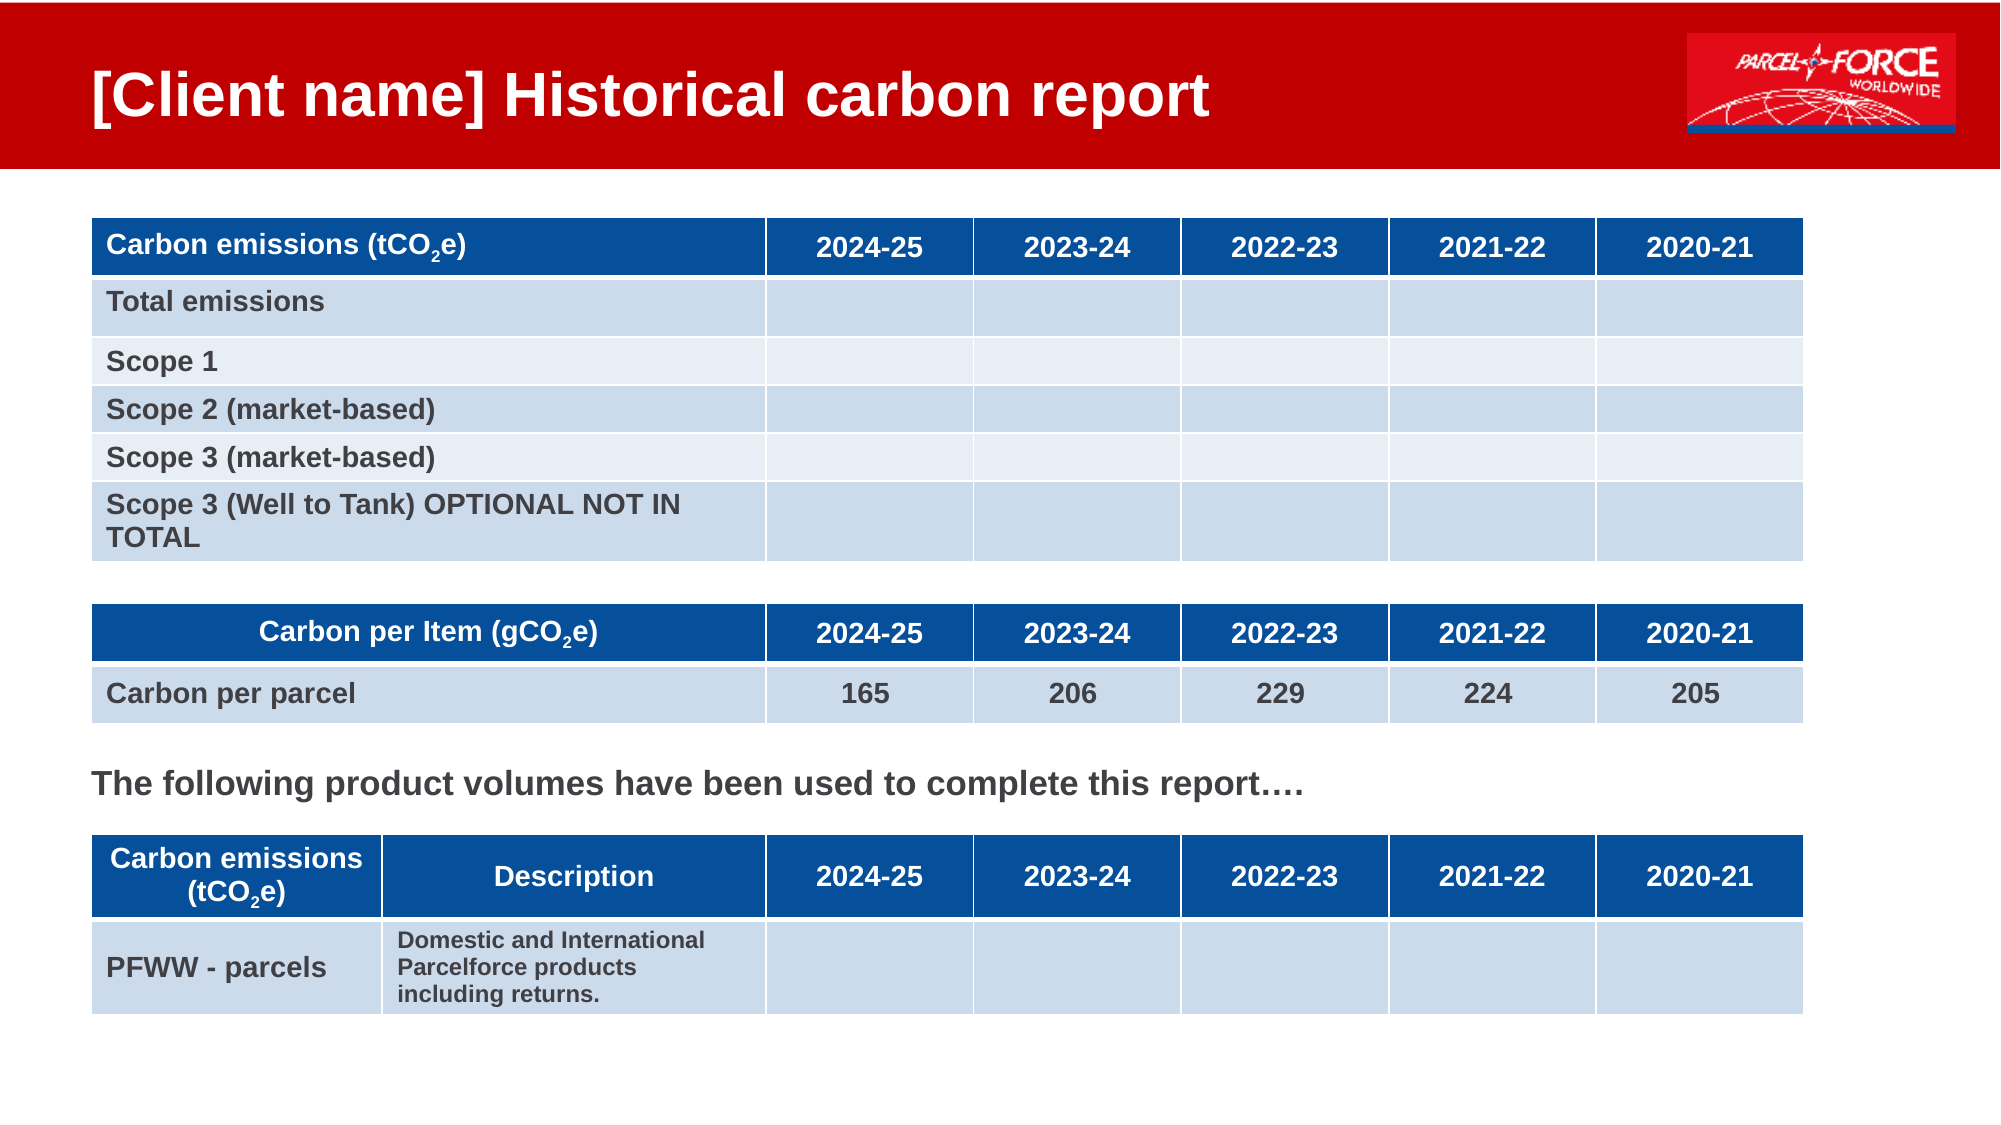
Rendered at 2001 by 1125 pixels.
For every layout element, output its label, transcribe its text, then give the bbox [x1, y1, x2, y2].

table_header 2023-24 [974, 218, 1180, 275]
picture [1687, 33, 1956, 134]
table_cell [974, 280, 1180, 336]
table_cell [1597, 922, 1803, 1014]
table_header 2022-23 [1182, 835, 1388, 917]
table_cell Carbon per parcel [92, 667, 765, 723]
table_cell Scope 2 (market-based) [92, 386, 765, 432]
table_cell [767, 280, 973, 336]
table_cell Scope 3 (Well to Tank) OPTIONAL NOT IN TOTAL [92, 482, 765, 561]
table_cell [767, 338, 973, 384]
title [Client name] Historical carbon report [91, 68, 1297, 137]
table_header 2020-21 [1597, 604, 1803, 661]
table_header 2022-23 [1182, 218, 1388, 275]
table_cell [1390, 434, 1595, 480]
table_header 2023-24 [974, 835, 1180, 917]
table_header 2020-21 [1597, 218, 1803, 275]
table_cell [1597, 338, 1803, 384]
table_header 2024-25 [767, 218, 973, 275]
table_cell [1597, 280, 1803, 336]
table_cell 165 [767, 667, 973, 723]
table_cell [1390, 386, 1595, 432]
table_cell 205 [1597, 667, 1803, 723]
table_cell [974, 338, 1180, 384]
table_cell [1182, 280, 1388, 336]
table_cell [974, 922, 1180, 1014]
table_header 2021-22 [1390, 604, 1595, 661]
table_cell 206 [974, 667, 1180, 723]
table_cell [974, 434, 1180, 480]
table_cell [1390, 922, 1595, 1014]
table_header 2021-22 [1390, 218, 1595, 275]
table_cell [1390, 482, 1595, 561]
table_cell [1182, 434, 1388, 480]
table_cell 229 [1182, 667, 1388, 723]
table_cell [974, 386, 1180, 432]
table_cell Scope 1 [92, 338, 765, 384]
table_cell Domestic and International Parcelforce products including returns. [383, 922, 765, 1014]
table_cell [767, 434, 973, 480]
table_cell [1182, 386, 1388, 432]
table_cell PFWW - parcels [92, 922, 381, 1014]
table_cell [1182, 482, 1388, 561]
table_header 2023-24 [974, 604, 1180, 661]
table_cell Scope 3 (market-based) [92, 434, 765, 480]
table_header 2024-25 [767, 604, 973, 661]
table_header 2022-23 [1182, 604, 1388, 661]
table_header Carbon emissions (tCO2e) [92, 218, 765, 275]
table_header Carbon per Item (gCO2e) [92, 604, 765, 661]
table_header 2020-21 [1597, 835, 1803, 917]
table_cell 224 [1390, 667, 1595, 723]
table_cell [1390, 338, 1595, 384]
table_header 2024-25 [767, 835, 973, 917]
text_box The following product volumes have been used to complete this report…. [91, 764, 1725, 804]
table_cell [1182, 922, 1388, 1014]
table_cell [974, 482, 1180, 561]
text_box [0, 0, 2000, 171]
table_header Carbon emissions (tCO2e) [92, 835, 381, 917]
table_header 2021-22 [1390, 835, 1595, 917]
table_cell [1182, 338, 1388, 384]
table_cell [767, 482, 973, 561]
table_cell [1597, 434, 1803, 480]
table_cell [1597, 482, 1803, 561]
table_cell [1597, 386, 1803, 432]
table_cell [1390, 280, 1595, 336]
table_header Description [383, 835, 765, 917]
table_cell Total emissions [92, 280, 765, 336]
table_cell [767, 386, 973, 432]
table_cell [767, 922, 973, 1014]
